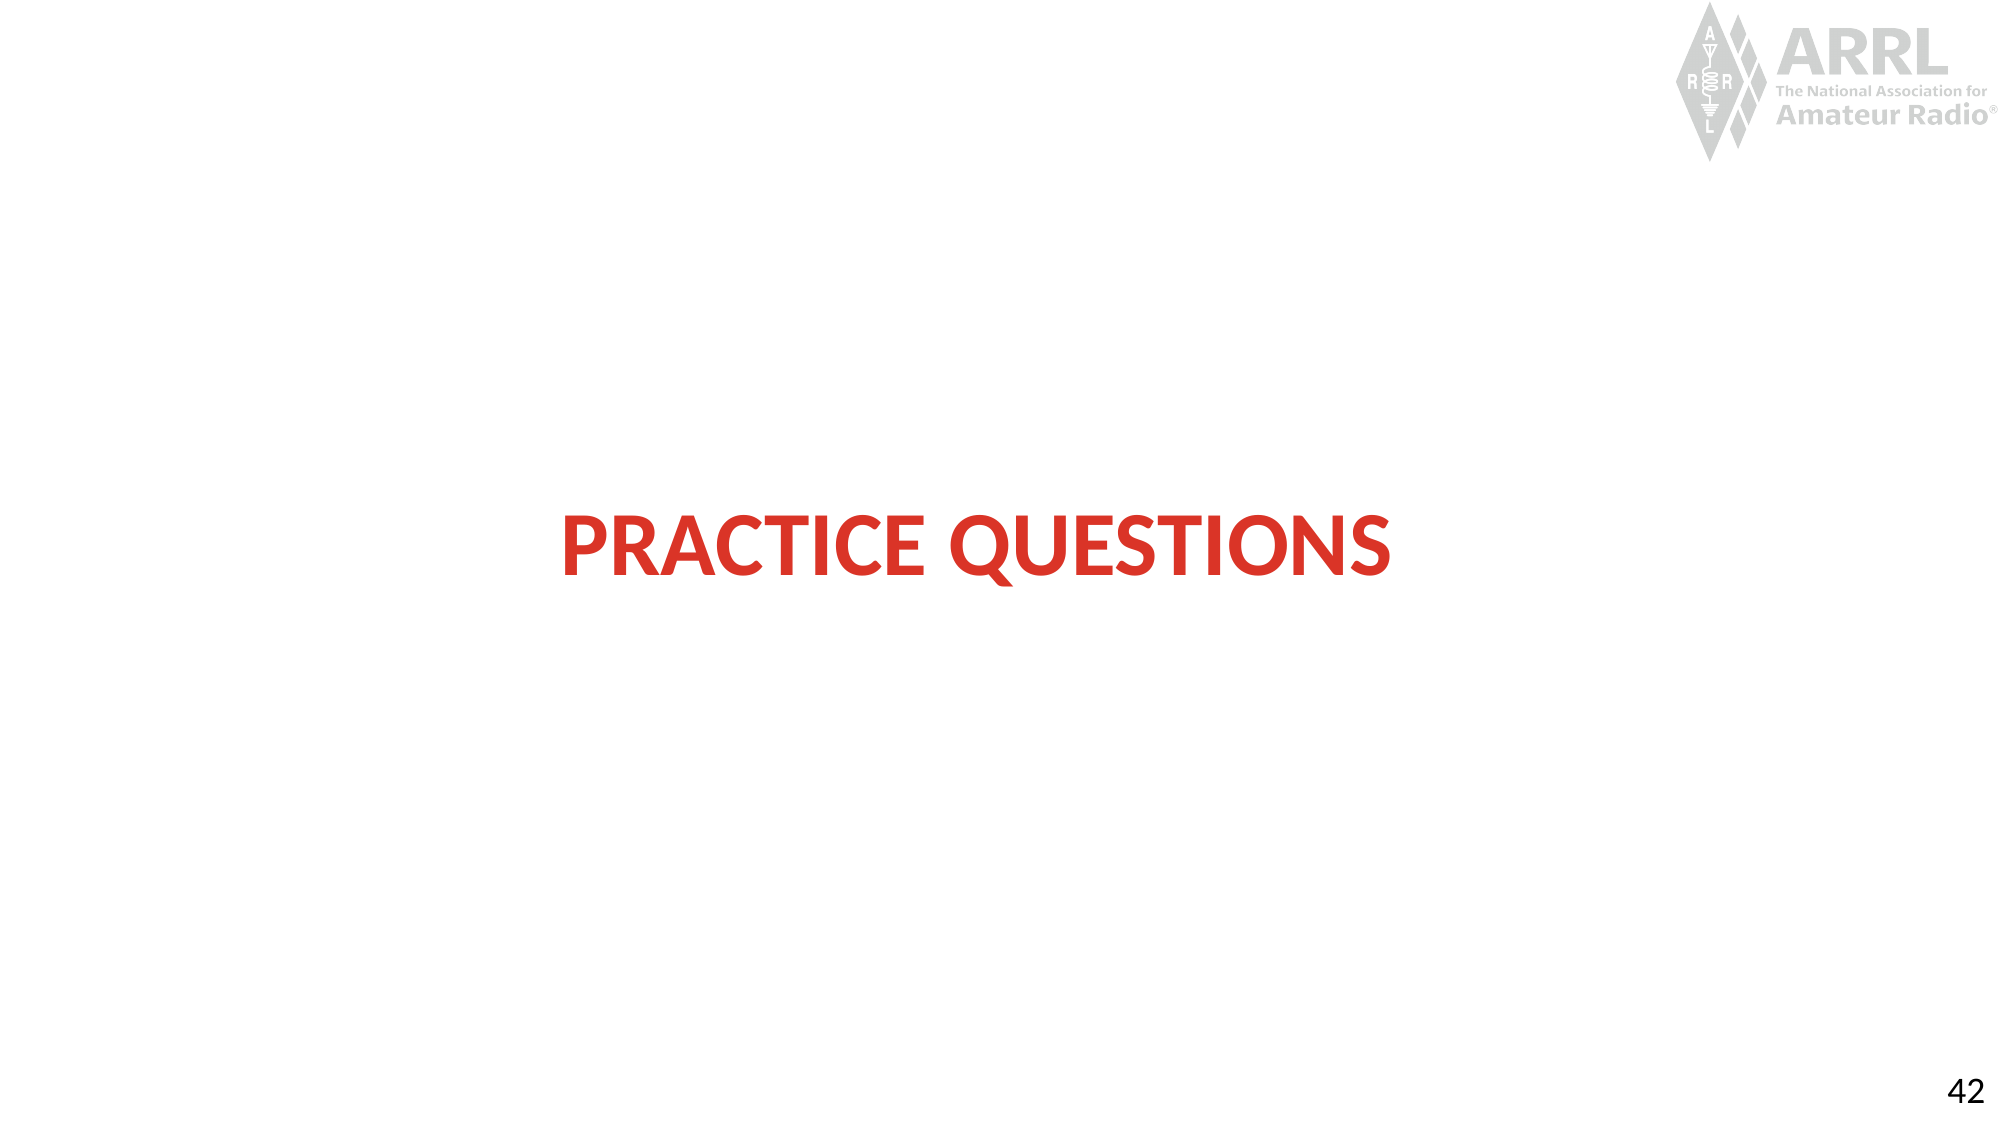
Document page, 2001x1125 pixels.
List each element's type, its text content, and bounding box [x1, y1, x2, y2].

title PRACTICE QUESTIONS [114, 437, 1840, 655]
picture [1674, 0, 2000, 164]
